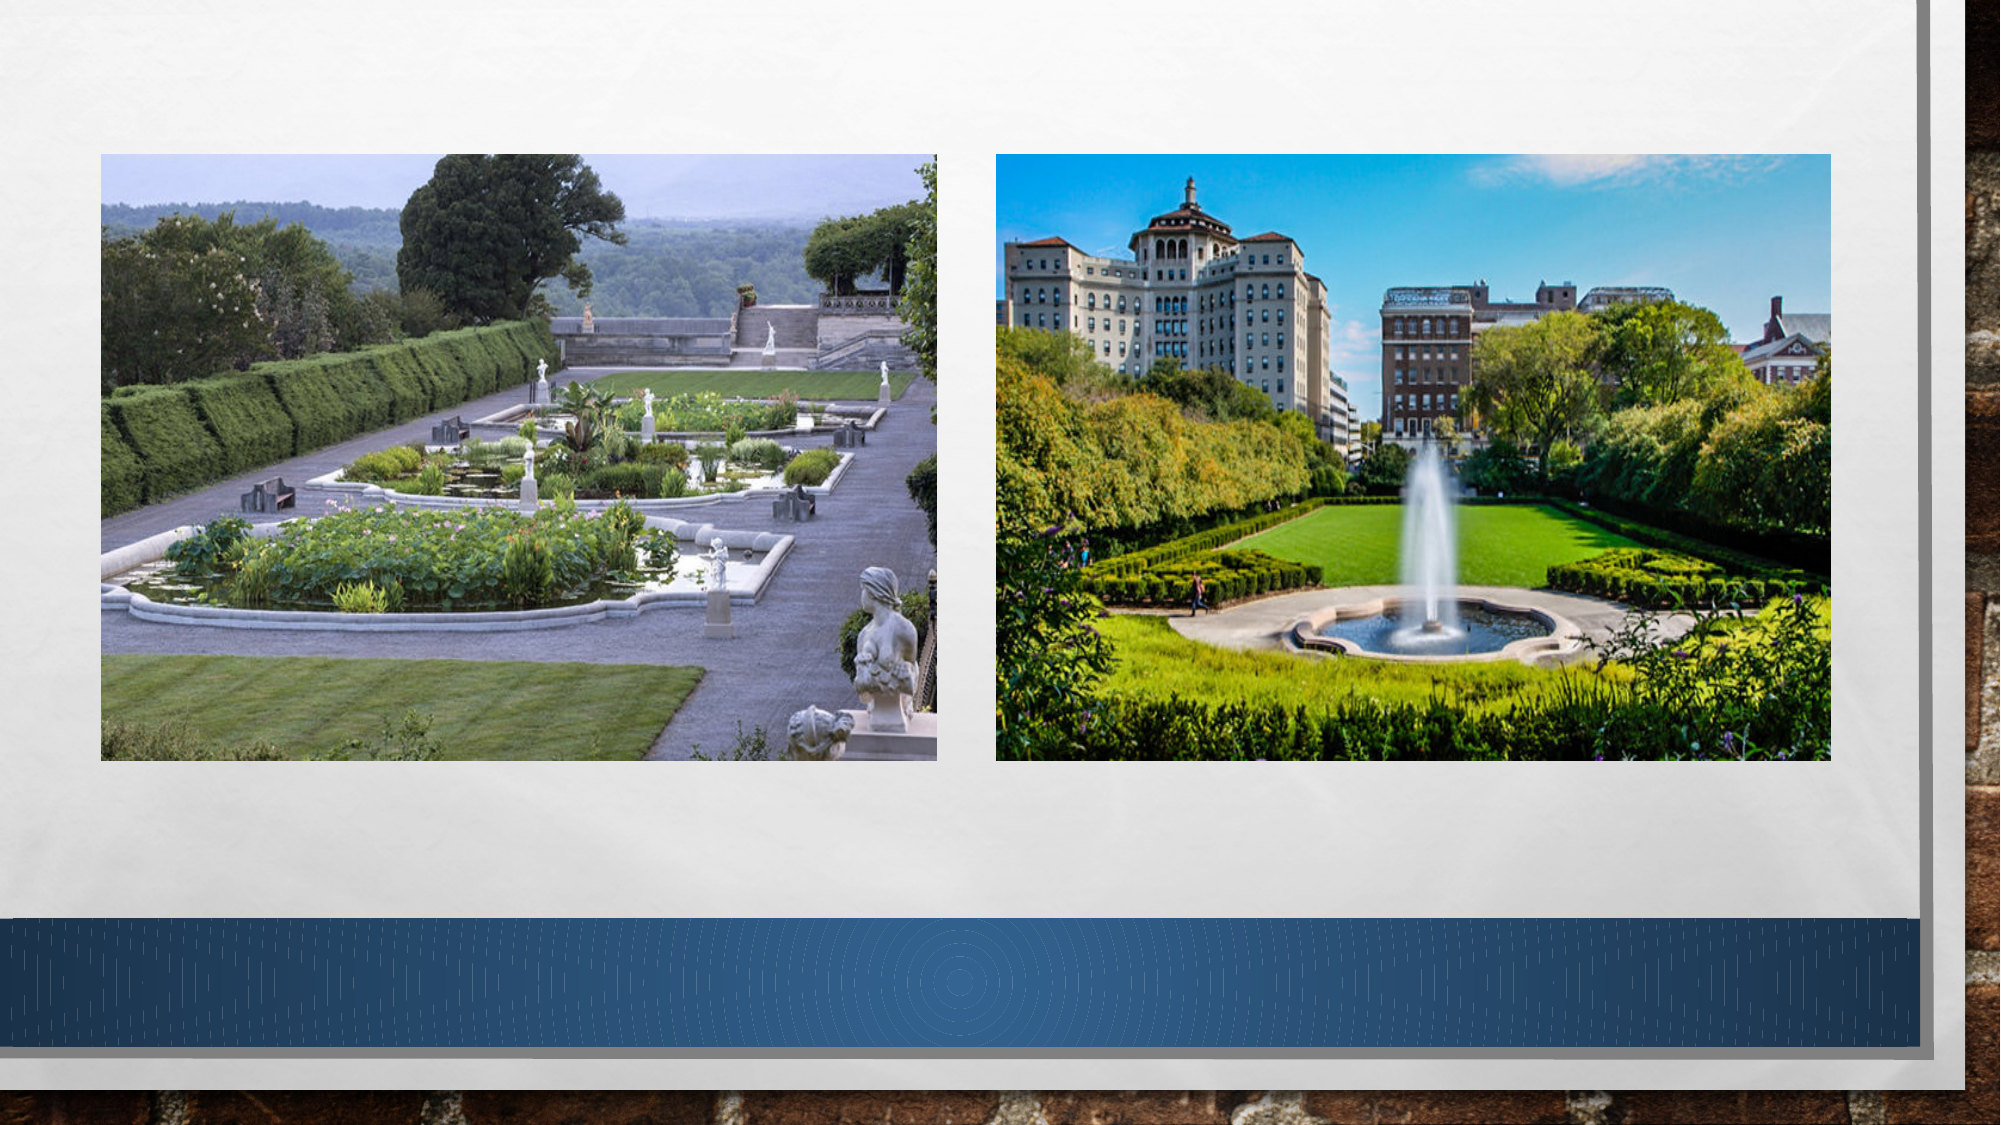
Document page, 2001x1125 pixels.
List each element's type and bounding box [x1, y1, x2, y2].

list [101, 154, 937, 761]
list [995, 154, 1831, 761]
picture [0, 0, 2000, 1125]
